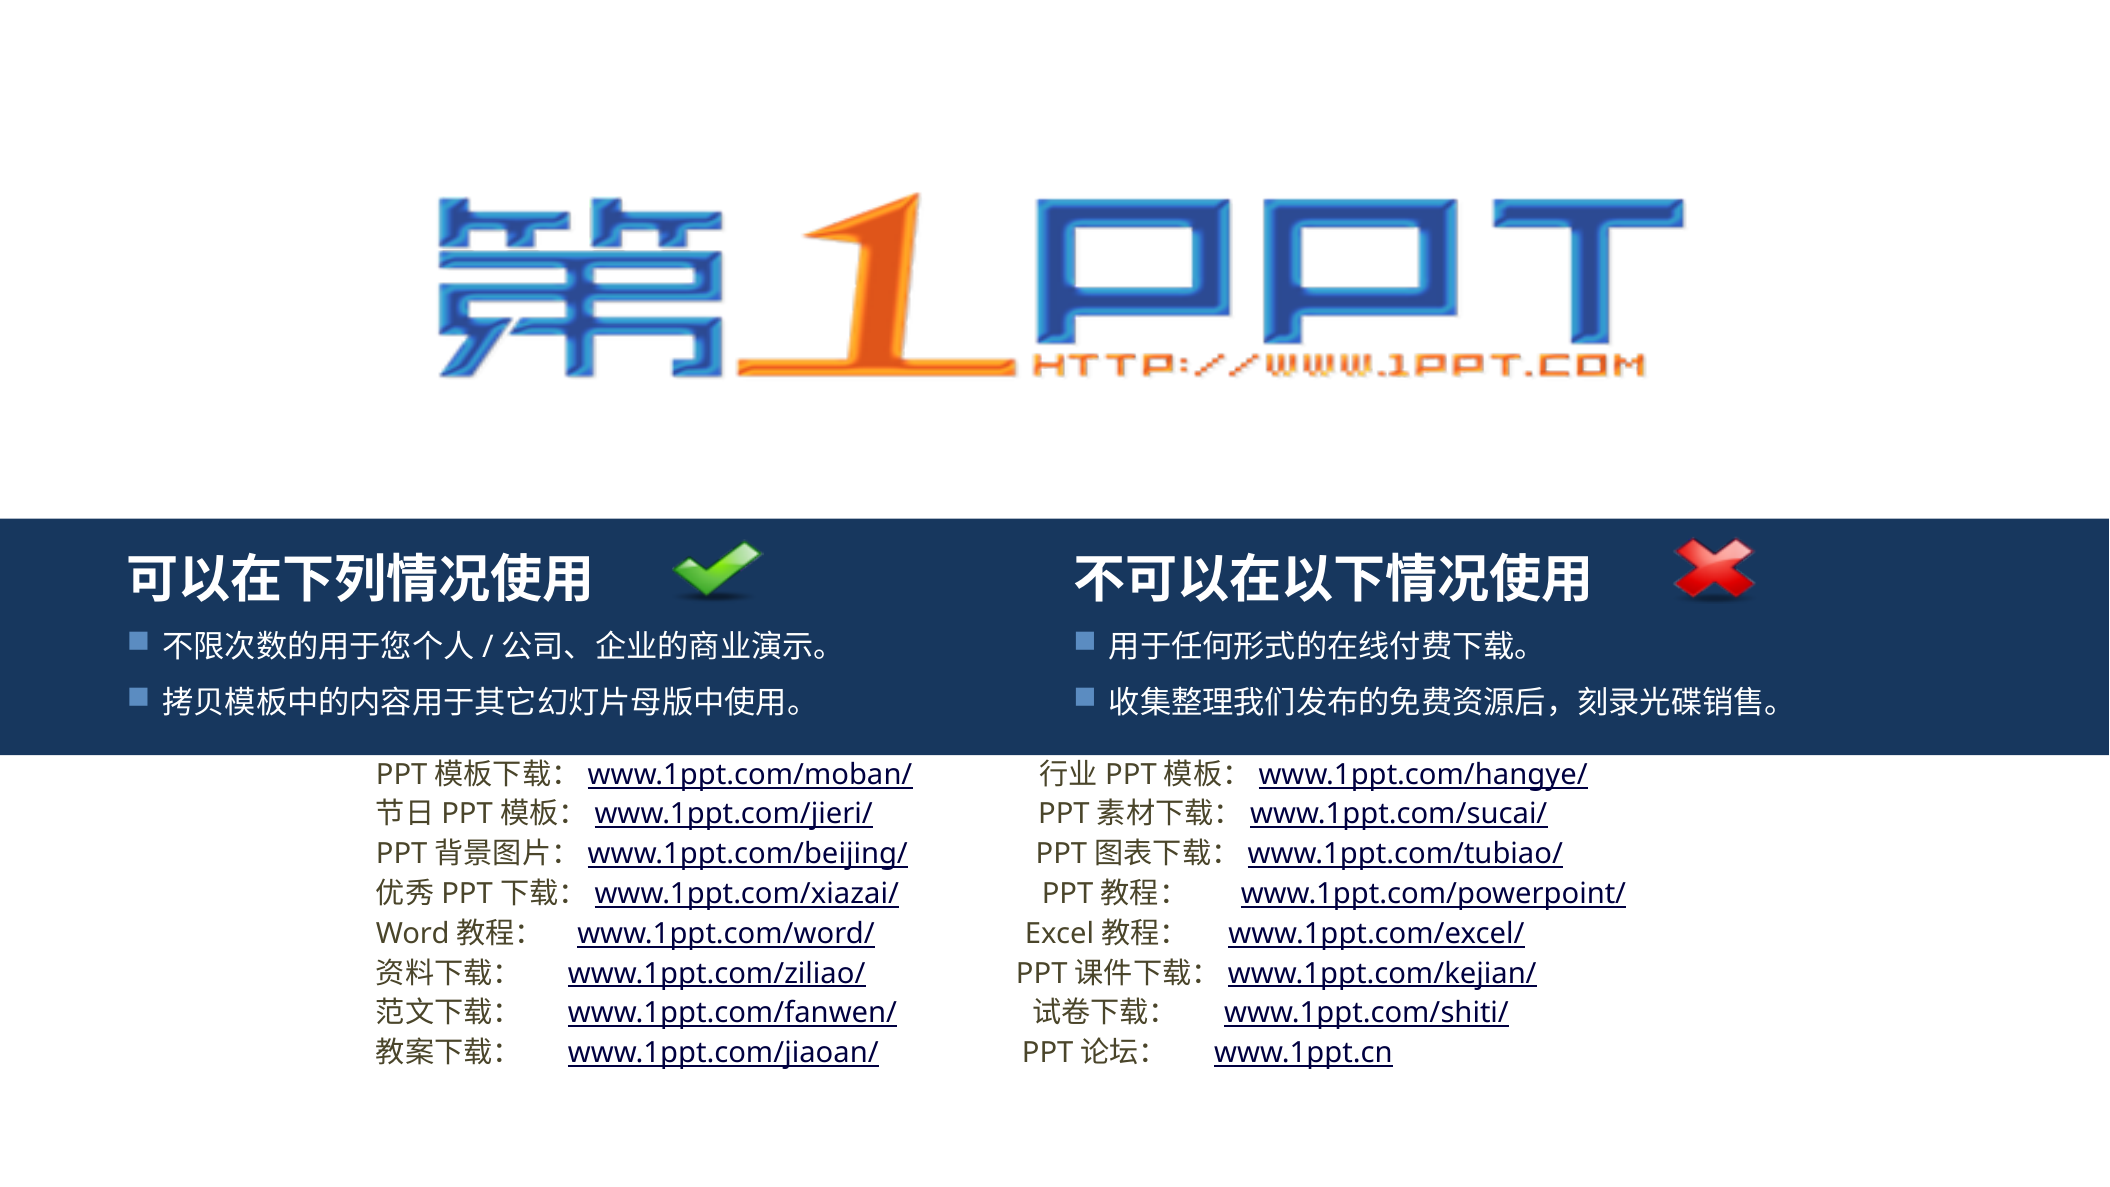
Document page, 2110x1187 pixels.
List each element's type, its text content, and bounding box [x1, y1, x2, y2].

text_box 不可以在以下情况使用 用于任何形式的在线付费下载。 收集整理我们发布的免费资源后，刻录光碟销售。 [1054, 535, 2001, 804]
picture [1668, 535, 1760, 605]
text_box [0, 518, 2109, 756]
picture [672, 535, 764, 605]
text_box 可以在下列情况使用 不限次数的用于您个人/公司、企业的商业演示。 拷贝模板中的内容用于其它幻灯片母版中使用。 [107, 535, 1055, 816]
picture [189, 54, 1969, 519]
text_box PPT模板下载：www.1ppt.com/moban/ 行业PPT模板：www.1ppt.com/hangye/ 节日PPT模板：www.1ppt.com/jieri/ PPT素材下载：www.1ppt.com/sucai/ PPT背景图片：www.1ppt.com/beijing/ PPT图表下载：www.1ppt.com/tubiao/ 优秀PPT下载：www.1ppt.com/xiazai/ PPT教程： www.1ppt.com/powerpoint/ Word教程： www.1ppt.com/word/ Excel教程： www.1ppt.com/excel/ 资料下载： www.1ppt.com/ziliao/ PPT课件下载：www.1ppt.com/kejian/ 范文下载： www.1ppt.com/fanwen/ 试卷下载： www.1ppt.com/shiti/ 教案下载： www.1ppt.com/jiaoan/ PPT论坛： www.1ppt.cn [355, 804, 1848, 1063]
